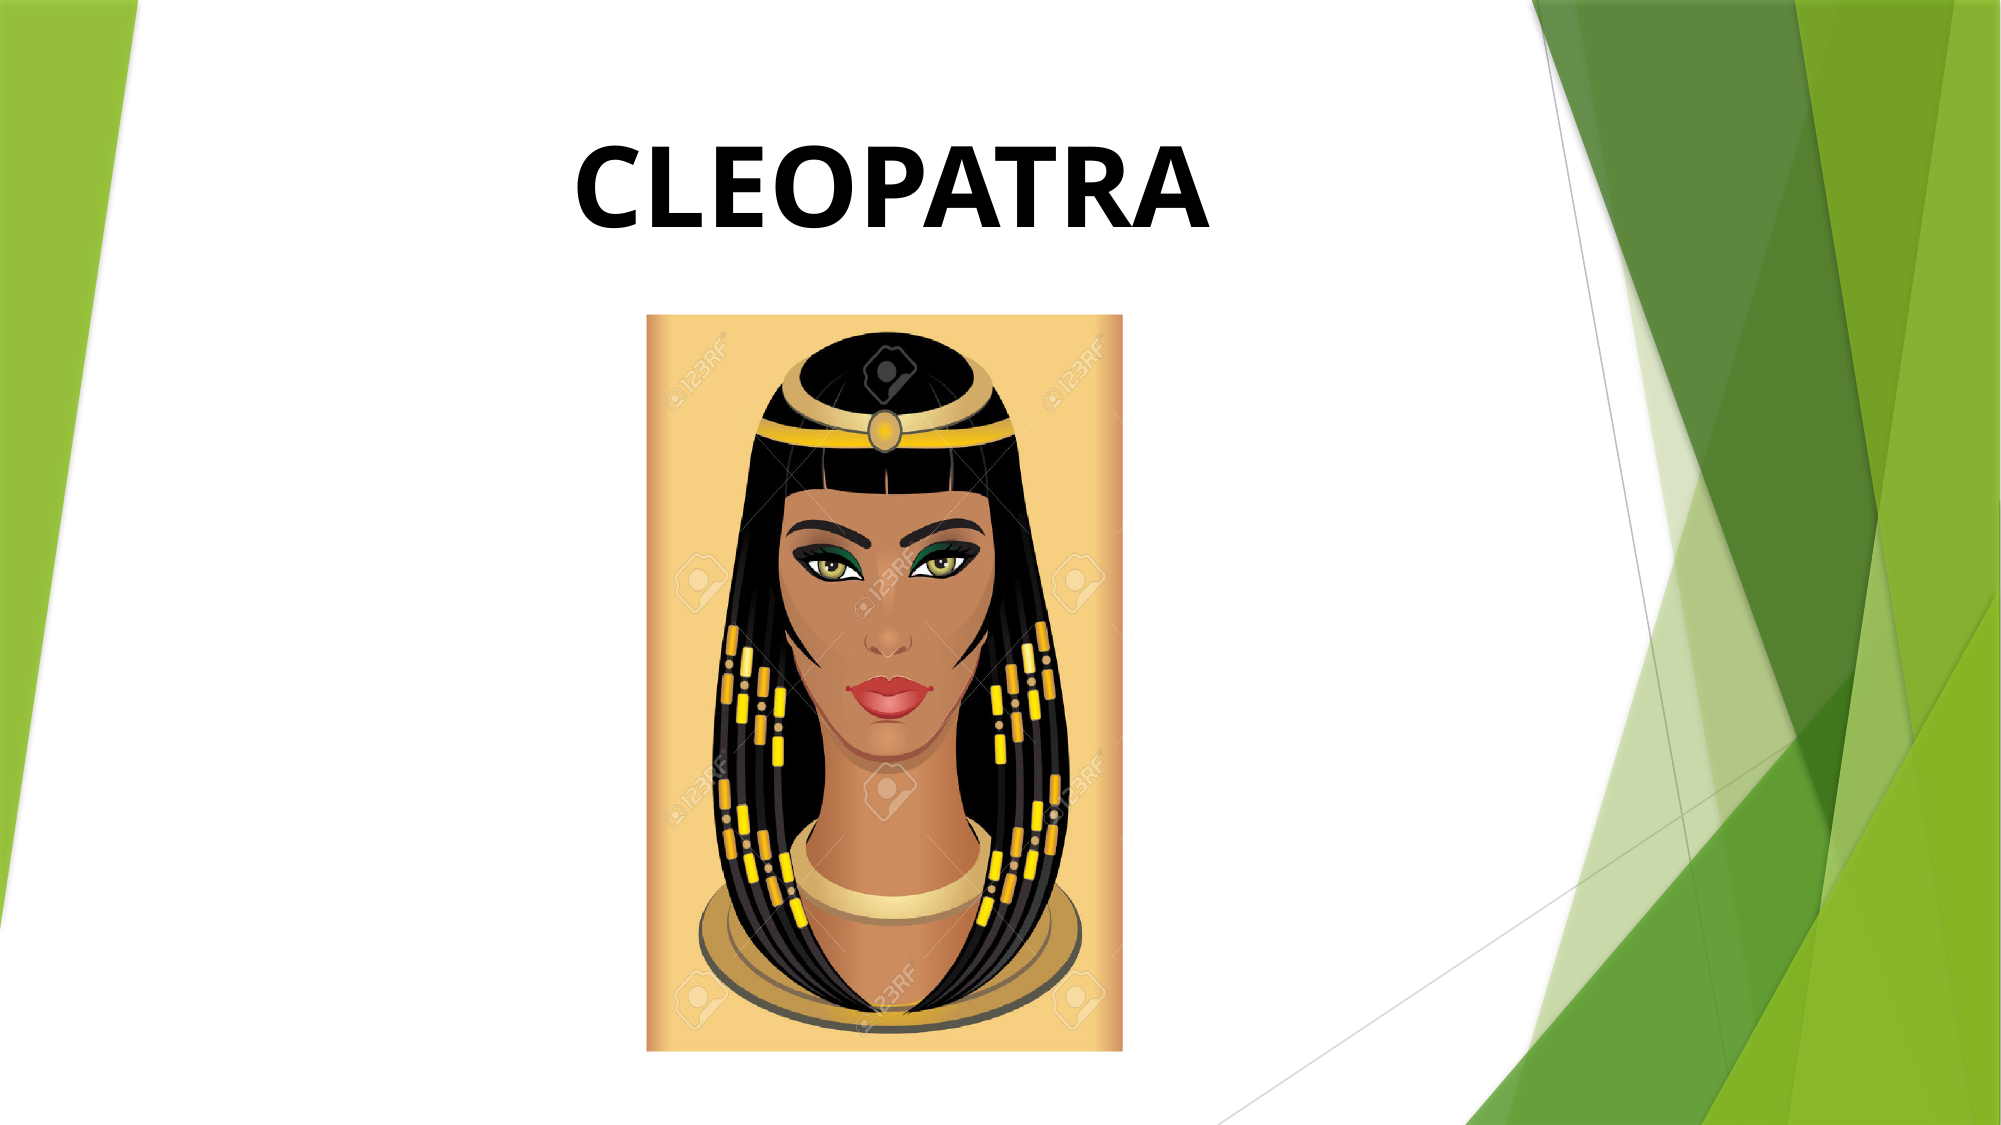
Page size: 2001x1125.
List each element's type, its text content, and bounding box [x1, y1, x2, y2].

title CLEOPATRA [253, 0, 1529, 259]
picture [645, 314, 1124, 1052]
